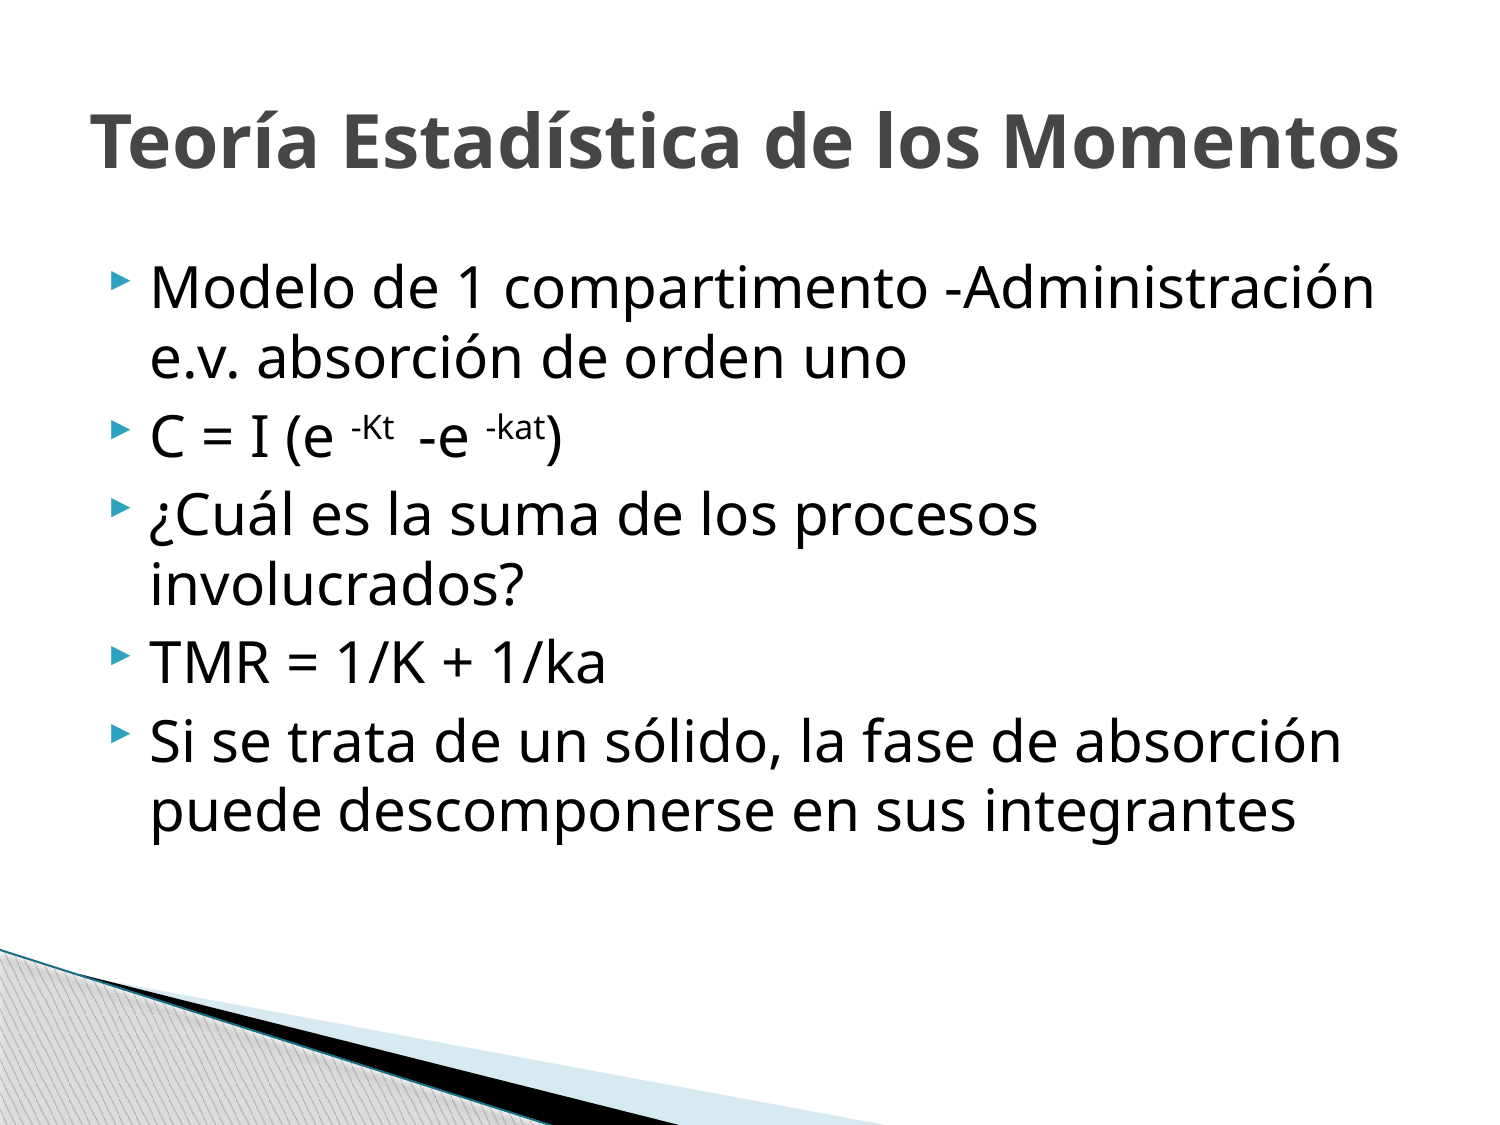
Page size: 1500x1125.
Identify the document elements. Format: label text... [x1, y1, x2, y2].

list Modelo de 1 compartimento -Administración e.v. absorción de orden uno C = I (e -Kt -e -kat) ¿Cuál es la suma de los procesos involucrados? TMR = 1/K + 1/ka Si se trata de un sólido, la fase de absorción puede descomponerse en sus integrantes [74, 242, 1426, 986]
title Teoría Estadística de los Momentos [75, 45, 1425, 233]
